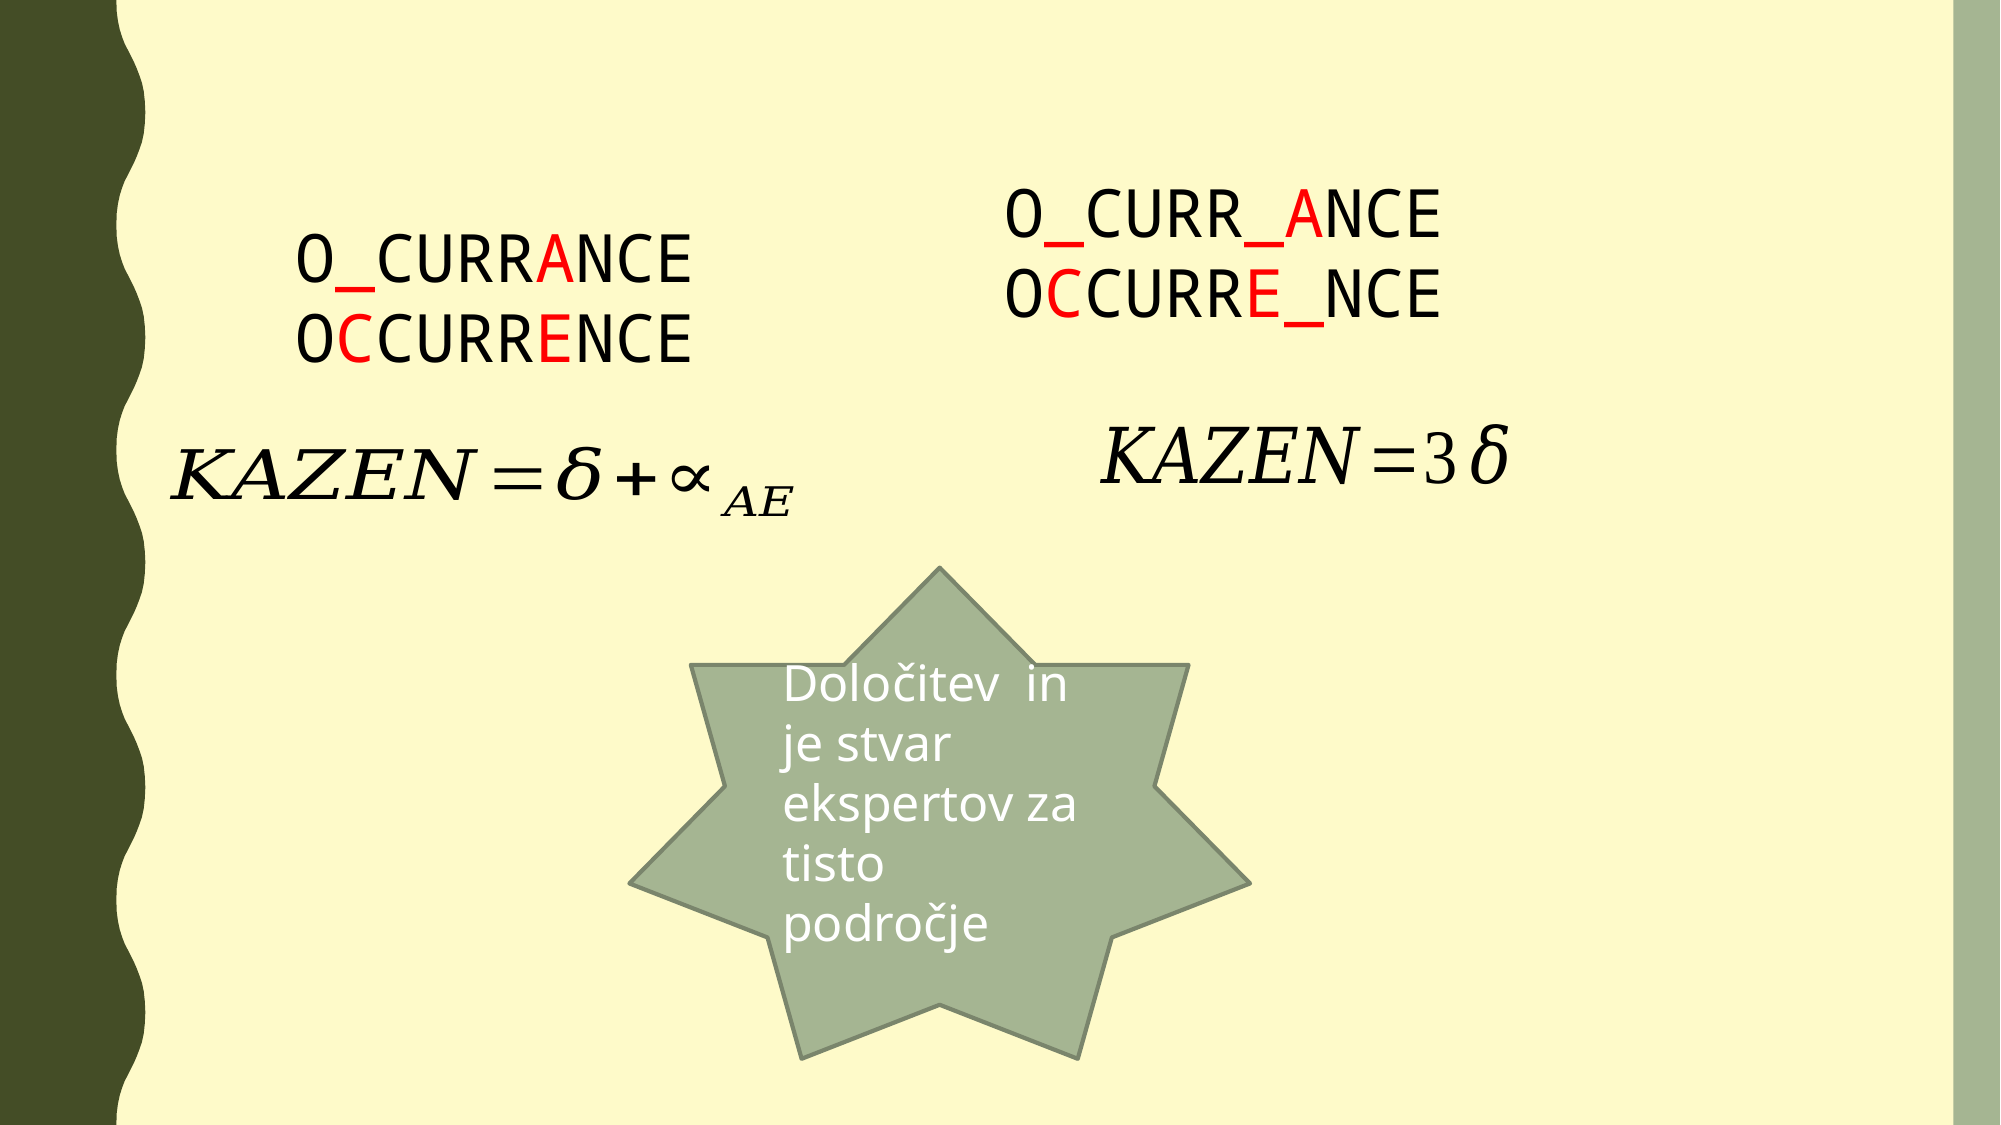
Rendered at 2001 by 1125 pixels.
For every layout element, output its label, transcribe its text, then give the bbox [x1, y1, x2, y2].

text_box O_CURR_ANCE OCCURRE_NCE [989, 162, 1481, 338]
text_box O_CURRANCE OCCURRENCE [280, 207, 772, 383]
